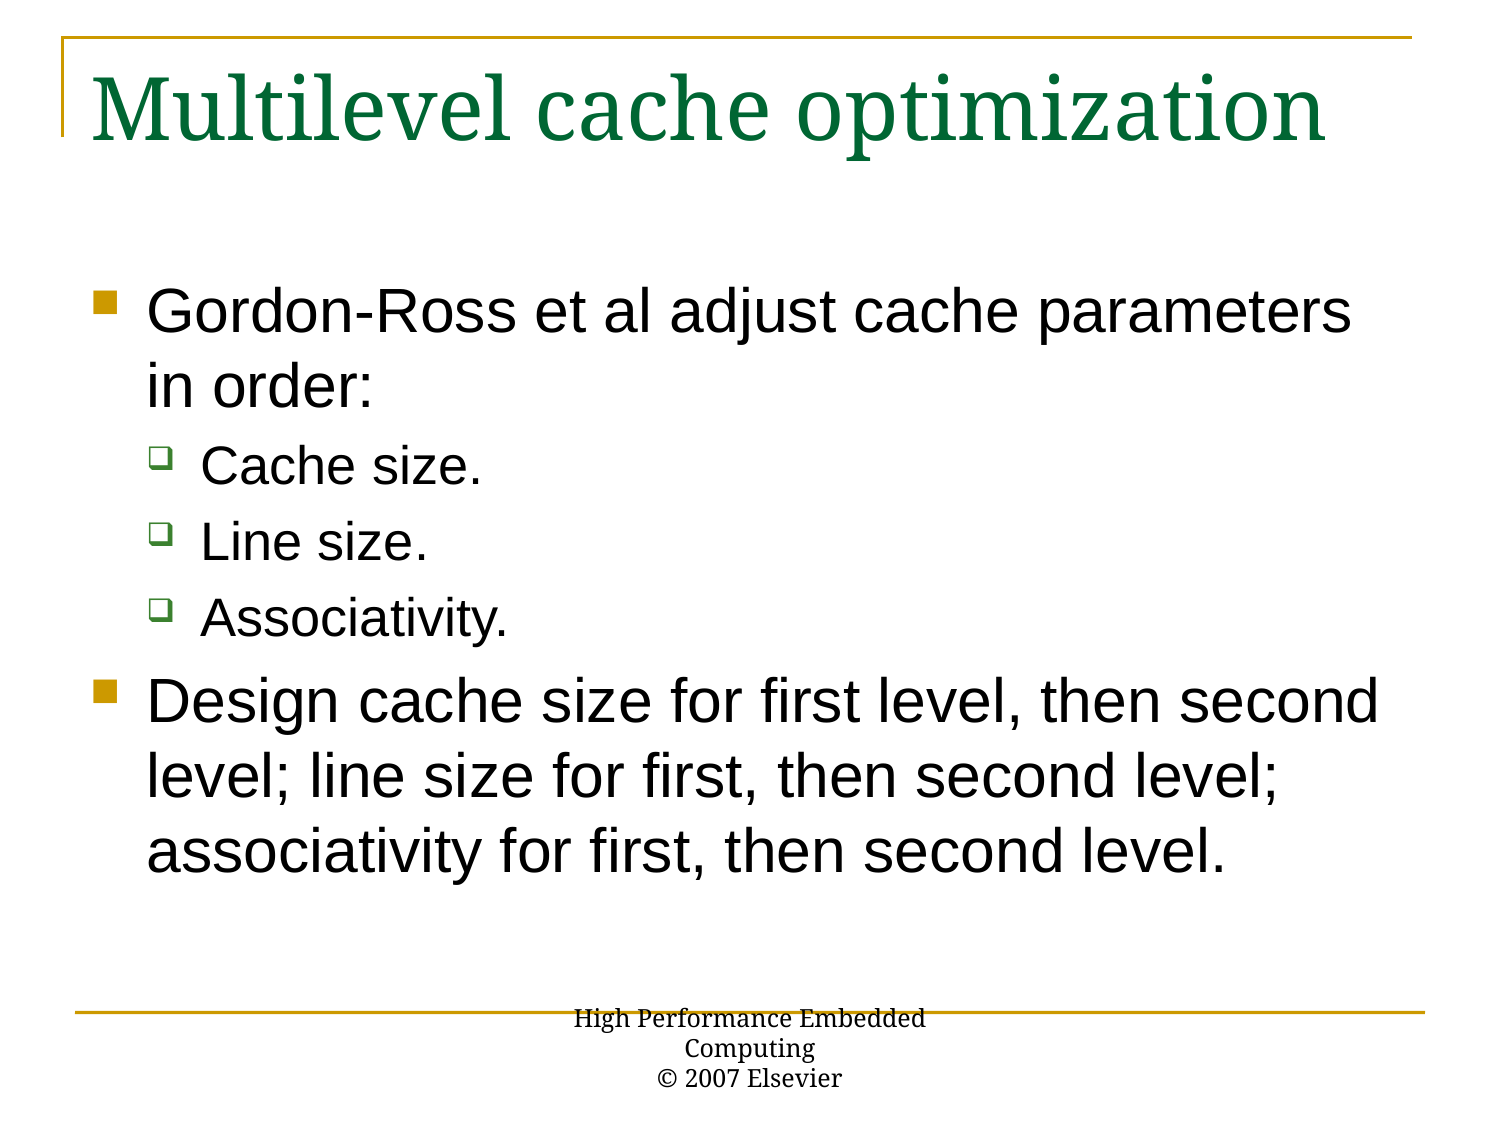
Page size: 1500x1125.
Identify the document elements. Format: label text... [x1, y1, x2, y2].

list Gordon-Ross et al adjust cache parameters in order: Cache size. Line size. Associativity. Design cache size for first level, then second level; line size for first, then second level; associativity for first, then second level. [75, 262, 1425, 1006]
footer High Performance Embedded Computing © 2007 Elsevier [512, 1025, 988, 1100]
title Multilevel cache optimization [75, 45, 1425, 233]
